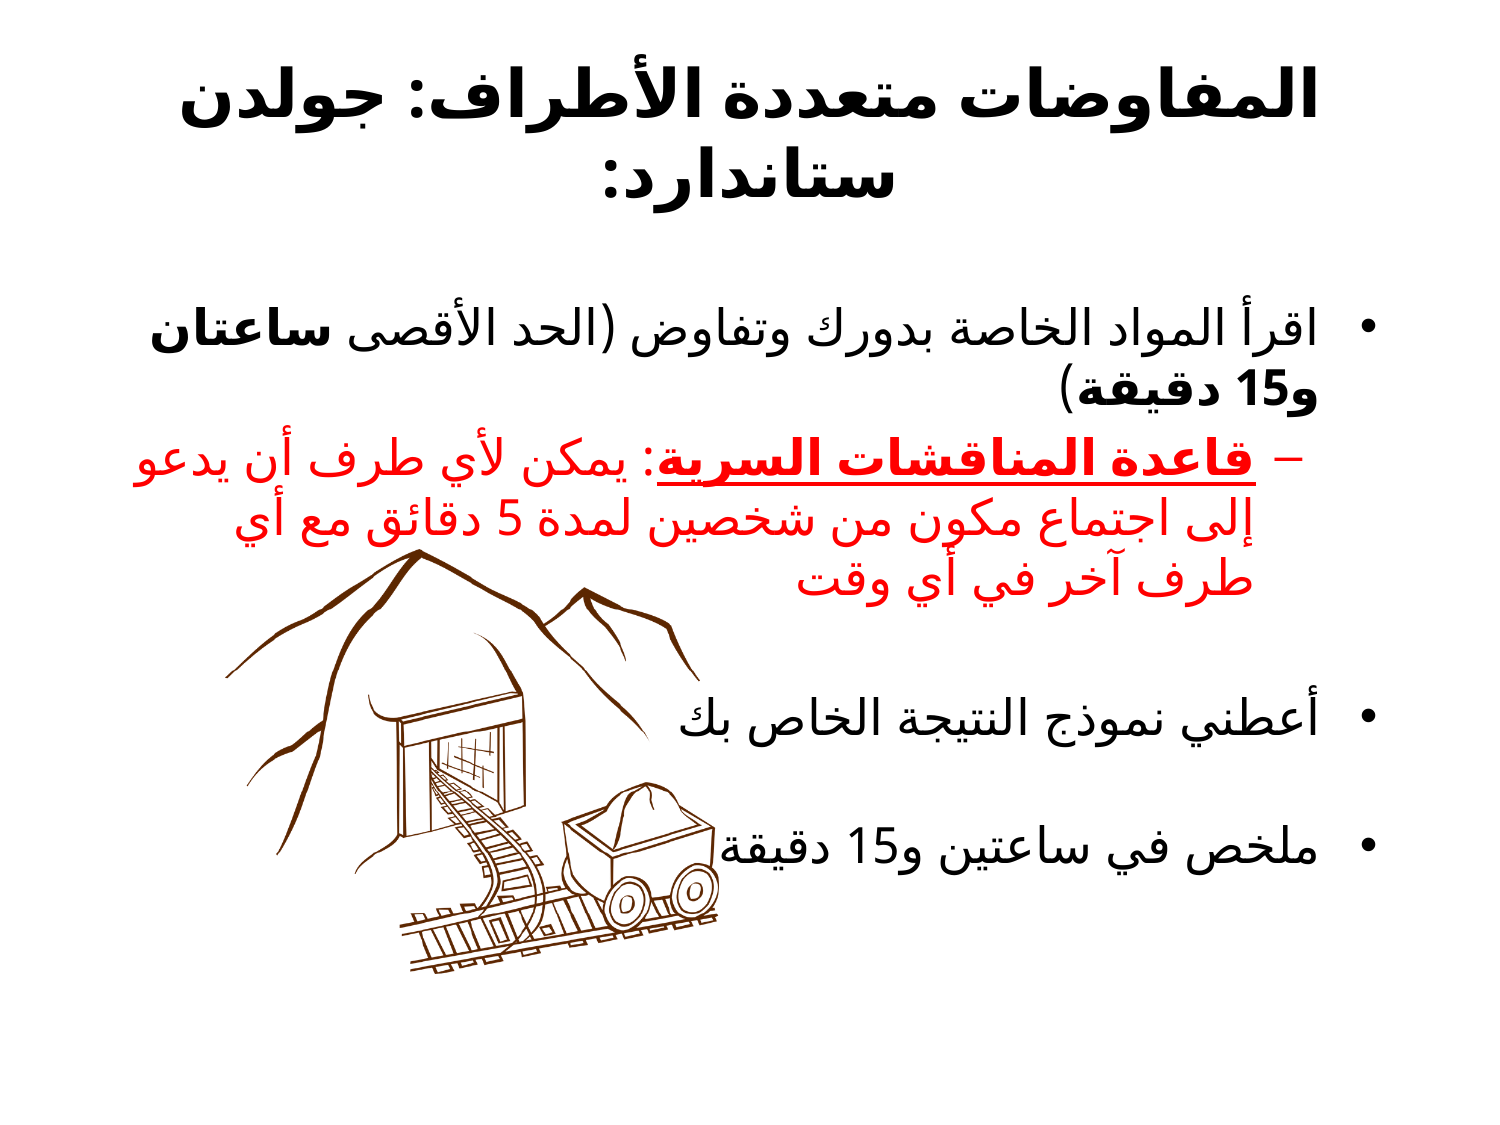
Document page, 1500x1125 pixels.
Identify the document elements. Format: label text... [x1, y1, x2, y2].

list اقرأ المواد الخاصة بدورك وتفاوض (الحد الأقصى ساعتان و15 دقيقة) قاعدة المناقشات السرية: يمكن لأي طرف أن يدعو إلى اجتماع مكون من شخصين لمدة 5 دقائق مع أي طرف آخر في أي وقت أعطني نموذج النتيجة الخاص بك ملخص في ساعتين و15 دقيقة [107, 288, 1393, 900]
picture [224, 549, 719, 974]
title المفاوضات متعددة الأطراف: جولدن ستاندارد: [75, 37, 1425, 225]
